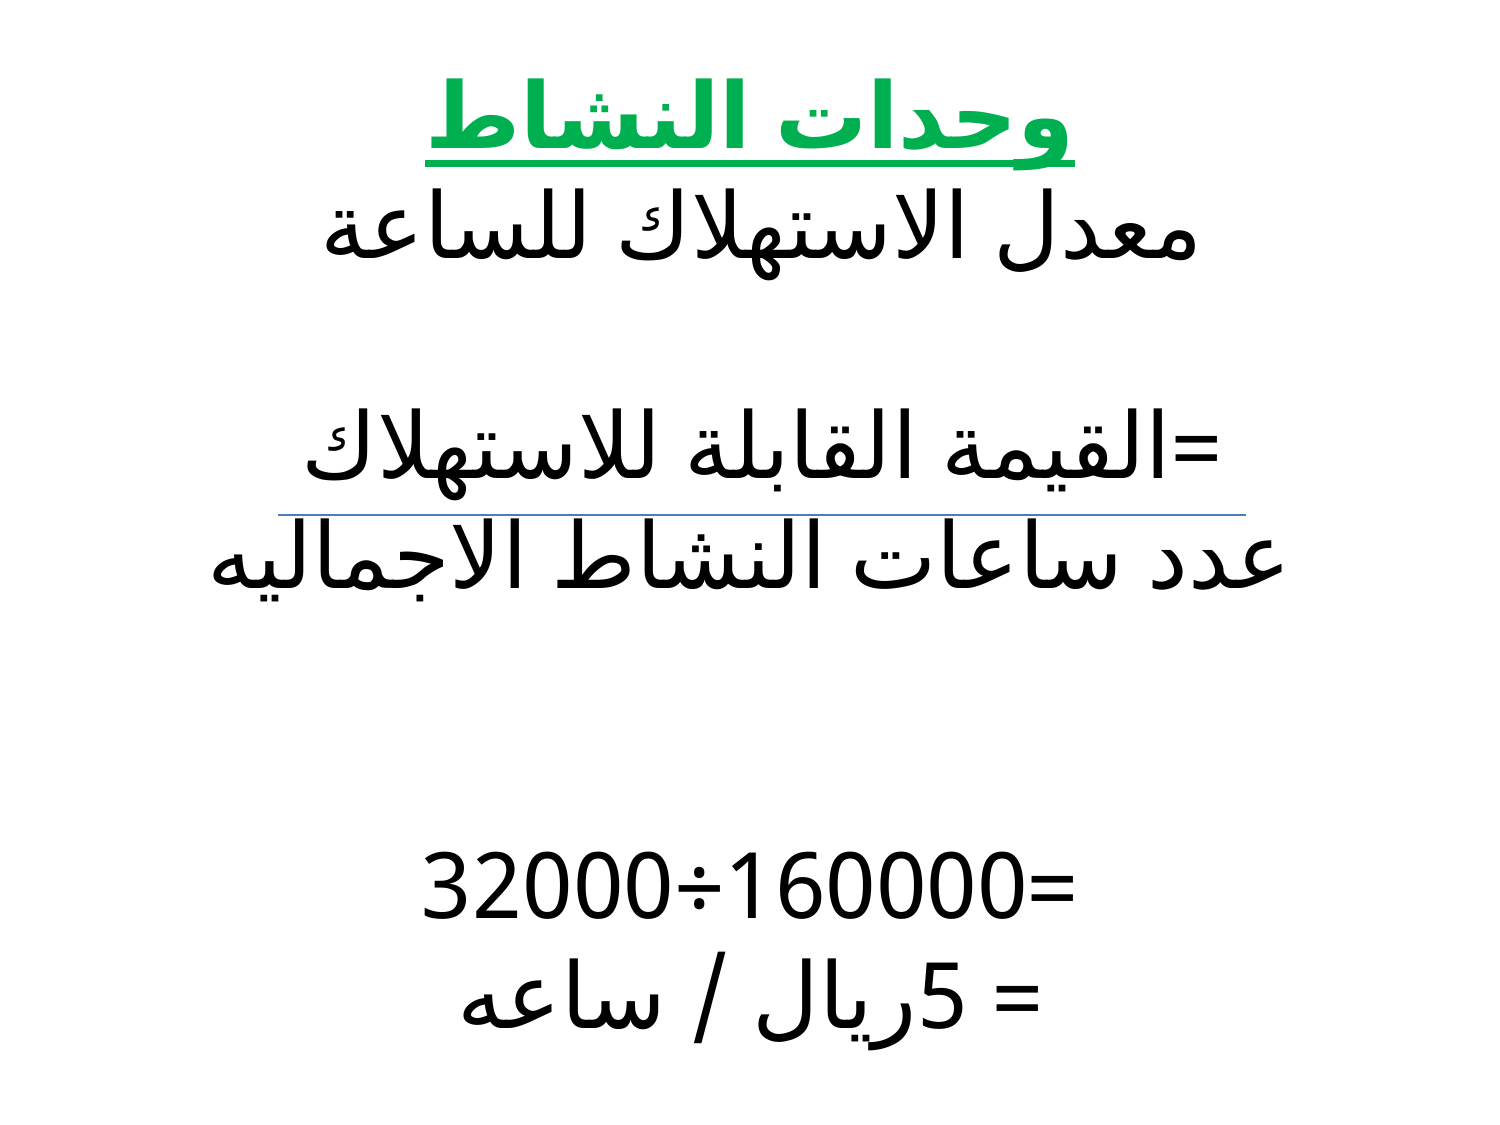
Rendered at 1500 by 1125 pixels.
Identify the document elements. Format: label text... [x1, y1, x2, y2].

title وحدات النشاط معدل الاستهلاك للساعة =القيمة القابلة للاستهلاك عدد ساعات النشاط الاجماليه =160000÷32000 = 5ريال / ساعه [75, 45, 1425, 1059]
